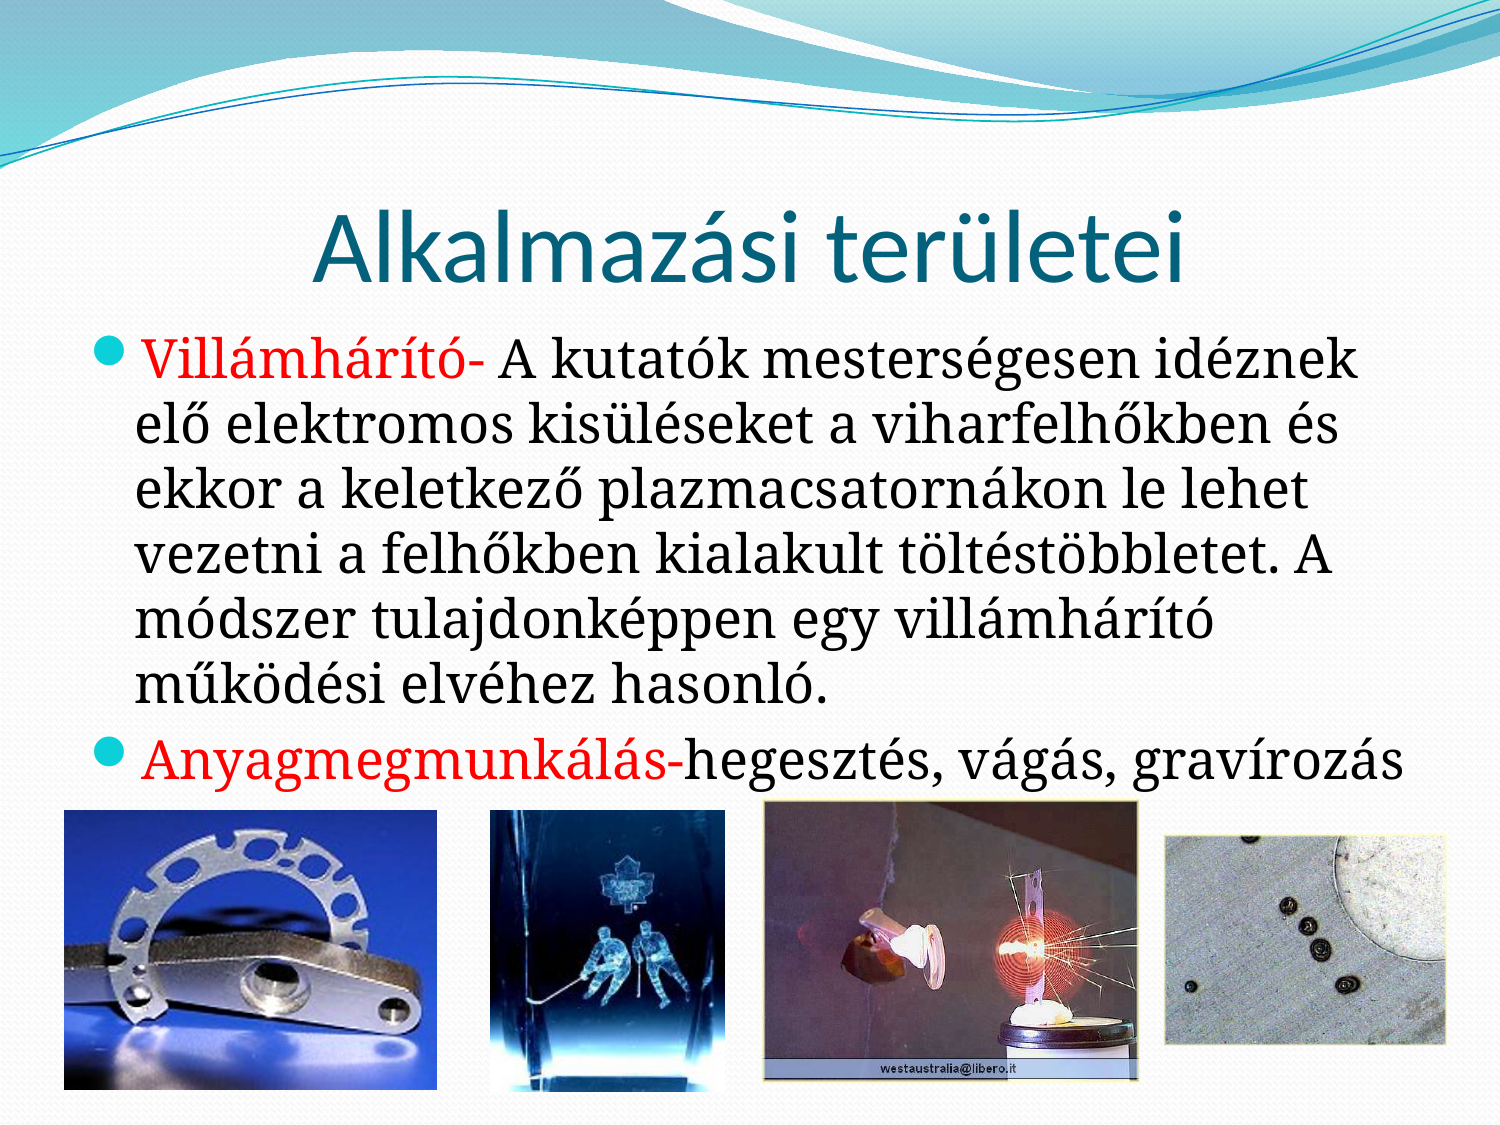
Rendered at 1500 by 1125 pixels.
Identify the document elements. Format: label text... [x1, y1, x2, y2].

picture [761, 798, 1141, 1083]
picture [64, 810, 438, 1090]
picture [489, 810, 725, 1093]
title Alkalmazási területei [75, 115, 1425, 303]
list Villámhárító- A kutatók mesterségesen idéznek elő elektromos kisüléseket a viharfelhőkben és ekkor a keletkező plazmacsatornákon le lehet vezetni a felhőkben kialakult töltéstöbbletet. A módszer tulajdonképpen egy villámhárító működési elvéhez hasonló. Anyagmegmunkálás-hegesztés, vágás, gravírozás [75, 317, 1425, 1038]
picture [1163, 833, 1448, 1047]
